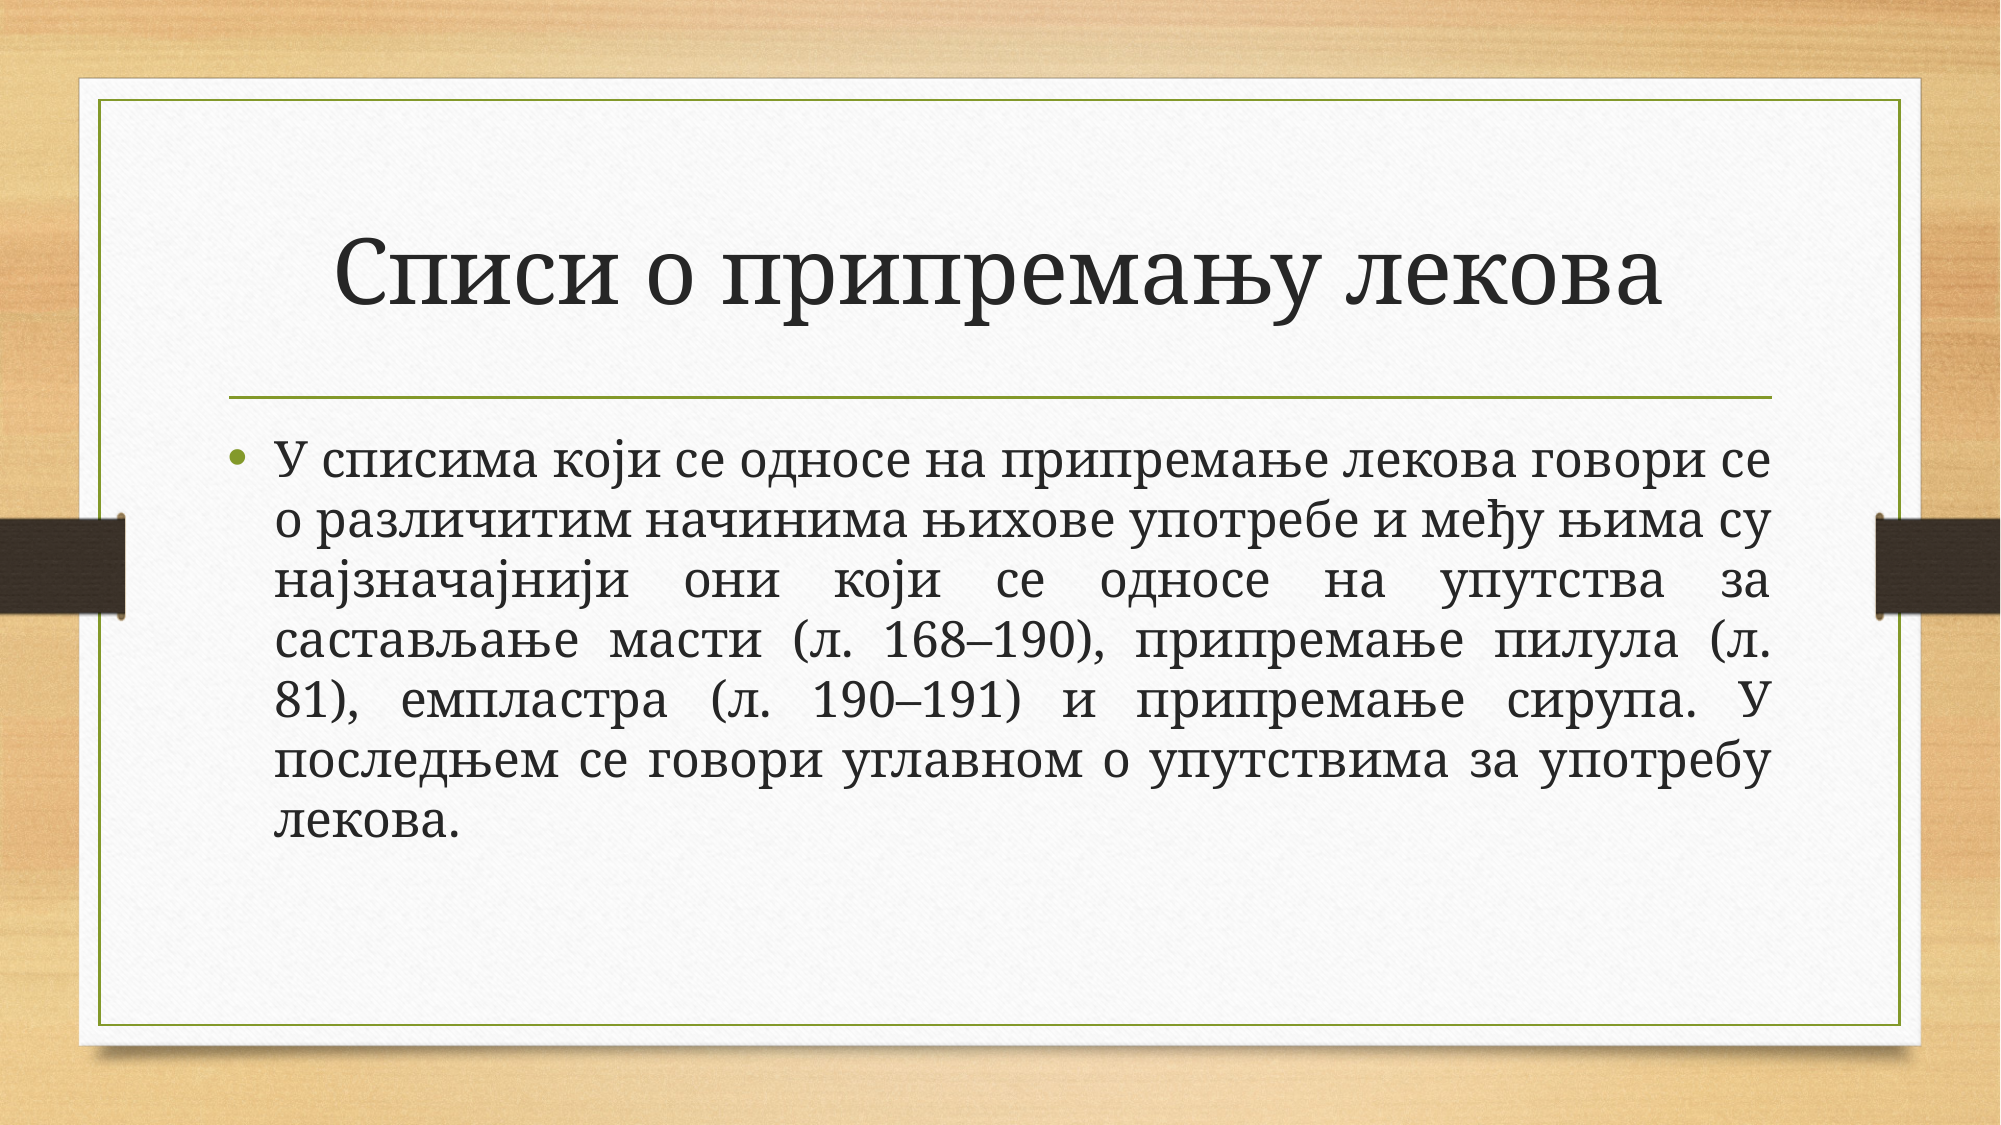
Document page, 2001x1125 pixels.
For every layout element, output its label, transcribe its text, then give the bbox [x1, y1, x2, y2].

picture [0, 0, 2001, 1125]
title Списи о припремању лекова [212, 161, 1788, 375]
list У списима који се односе на припремање лекова говори се о различитим начинима њихове употребе и међу њима су најзначајнији они који се односе на упутства за састављање масти (л. 168–190), припремање пилула (л. 81), емпластра (л. 190–191) и припремање сирупа. У последњем се говори углавном о упутствима за употребу лекова. [212, 419, 1788, 964]
